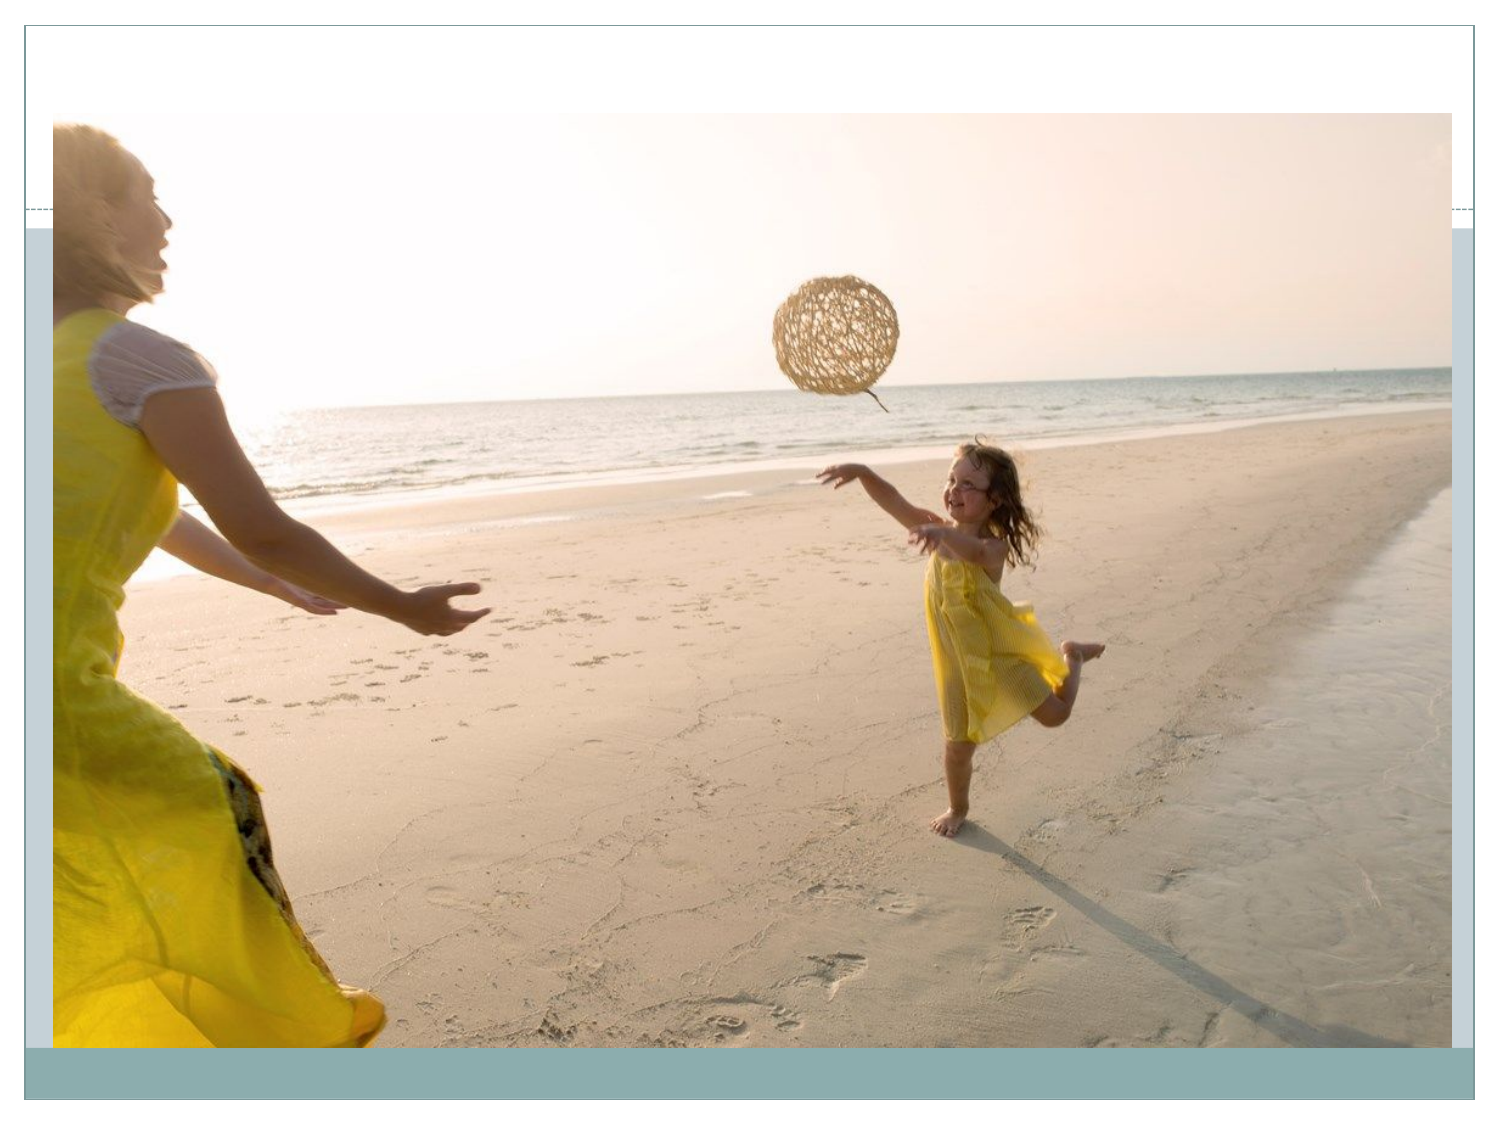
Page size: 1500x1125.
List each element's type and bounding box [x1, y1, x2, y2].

list [52, 113, 1453, 1048]
